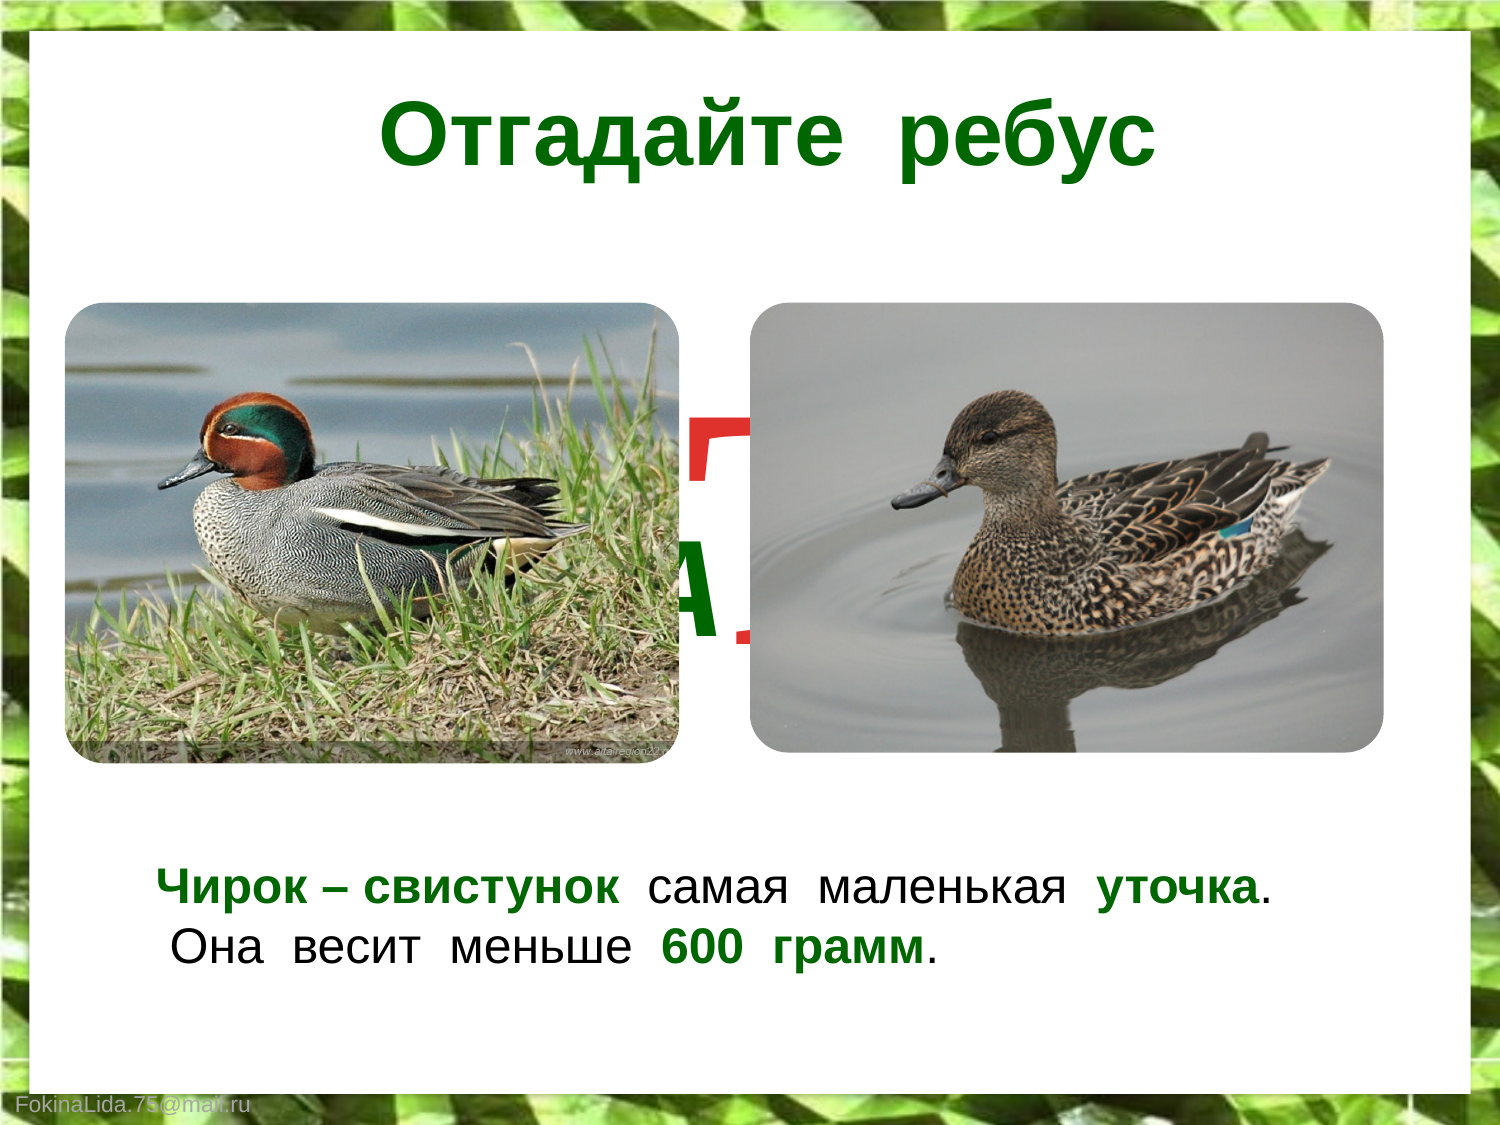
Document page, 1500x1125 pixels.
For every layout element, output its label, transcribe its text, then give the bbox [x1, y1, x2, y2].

text_box Отгадайте ребус [363, 66, 1174, 192]
picture [0, 0, 1500, 1125]
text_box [525, 290, 932, 726]
text_box Чирок – свистунок самая маленькая уточка. Она весит меньше 600 грамм. [140, 845, 1303, 981]
